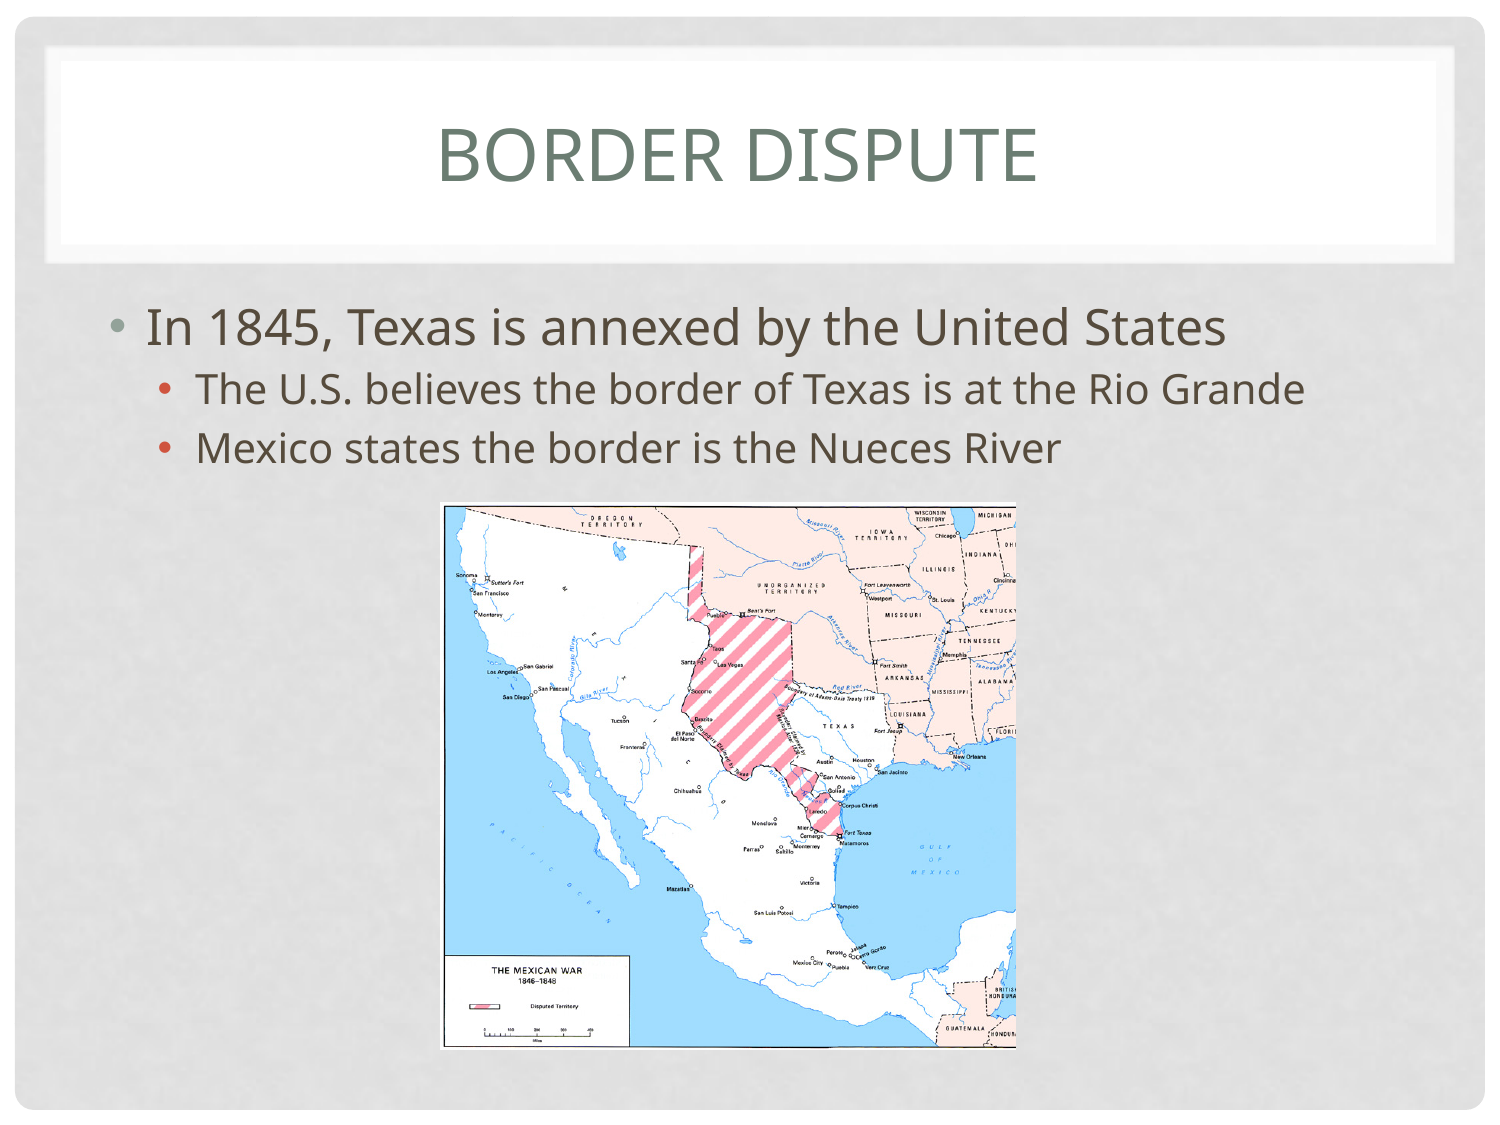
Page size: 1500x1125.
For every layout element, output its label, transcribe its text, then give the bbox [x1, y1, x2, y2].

list In 1845, Texas is annexed by the United States The U.S. believes the border of Texas is at the Rio Grande Mexico states the border is the Nueces River [75, 287, 1425, 1005]
title Border dispute [69, 66, 1425, 238]
picture [440, 502, 1016, 1050]
